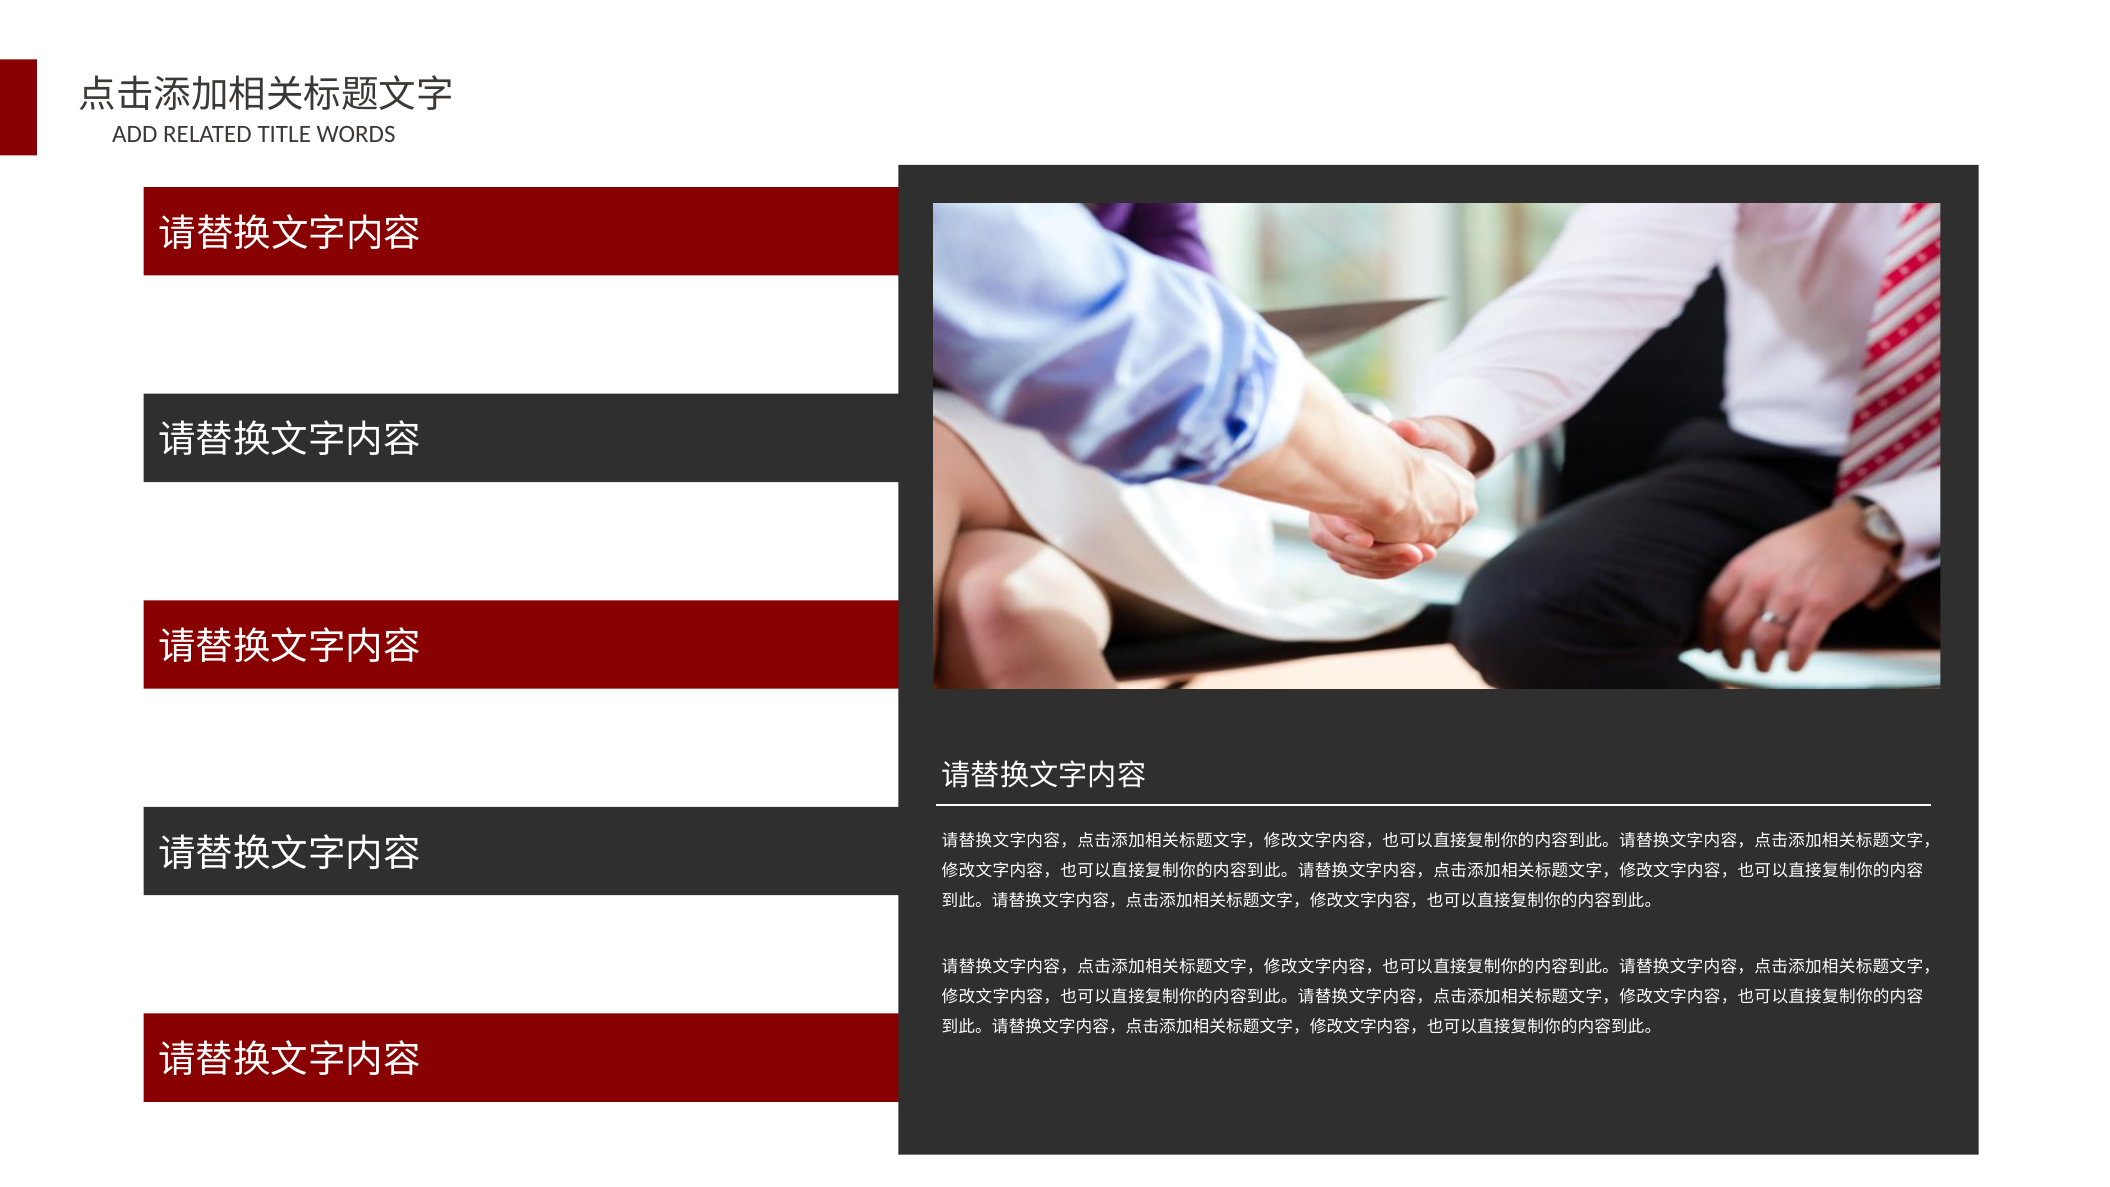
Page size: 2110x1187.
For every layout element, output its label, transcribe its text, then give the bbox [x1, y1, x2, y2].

text_box 请替换文字内容 [925, 748, 1231, 807]
text_box ADD RELATED TITLE WORDS [96, 109, 413, 156]
text_box [897, 164, 1980, 1156]
text_box 请替换文字内容 [143, 806, 897, 896]
text_box 点击添加相关标题文字 [62, 61, 470, 123]
text_box 请替换文字内容，点击添加相关标题文字，修改文字内容，也可以直接复制你的内容到此。请替换文字内容，点击添加相关标题文字，修改文字内容，也可以直接复制你的内容到此。请替换文字内容，点击添加相关标题文字，修改文字内容，也可以直接复制你的内容到此。请替换文字内容，点击添加相关标题文字，修改文字内容，也可以直接复制你的内容到此。 [925, 812, 1941, 916]
text_box 请替换文字内容 [143, 393, 897, 483]
text_box [932, 202, 1942, 690]
text_box 请替换文字内容 [143, 186, 897, 276]
text_box 请替换文字内容，点击添加相关标题文字，修改文字内容，也可以直接复制你的内容到此。请替换文字内容，点击添加相关标题文字，修改文字内容，也可以直接复制你的内容到此。请替换文字内容，点击添加相关标题文字，修改文字内容，也可以直接复制你的内容到此。请替换文字内容，点击添加相关标题文字，修改文字内容，也可以直接复制你的内容到此。 [925, 937, 1941, 1042]
text_box 请替换文字内容 [143, 599, 897, 690]
text_box 请替换文字内容 [143, 1012, 897, 1103]
